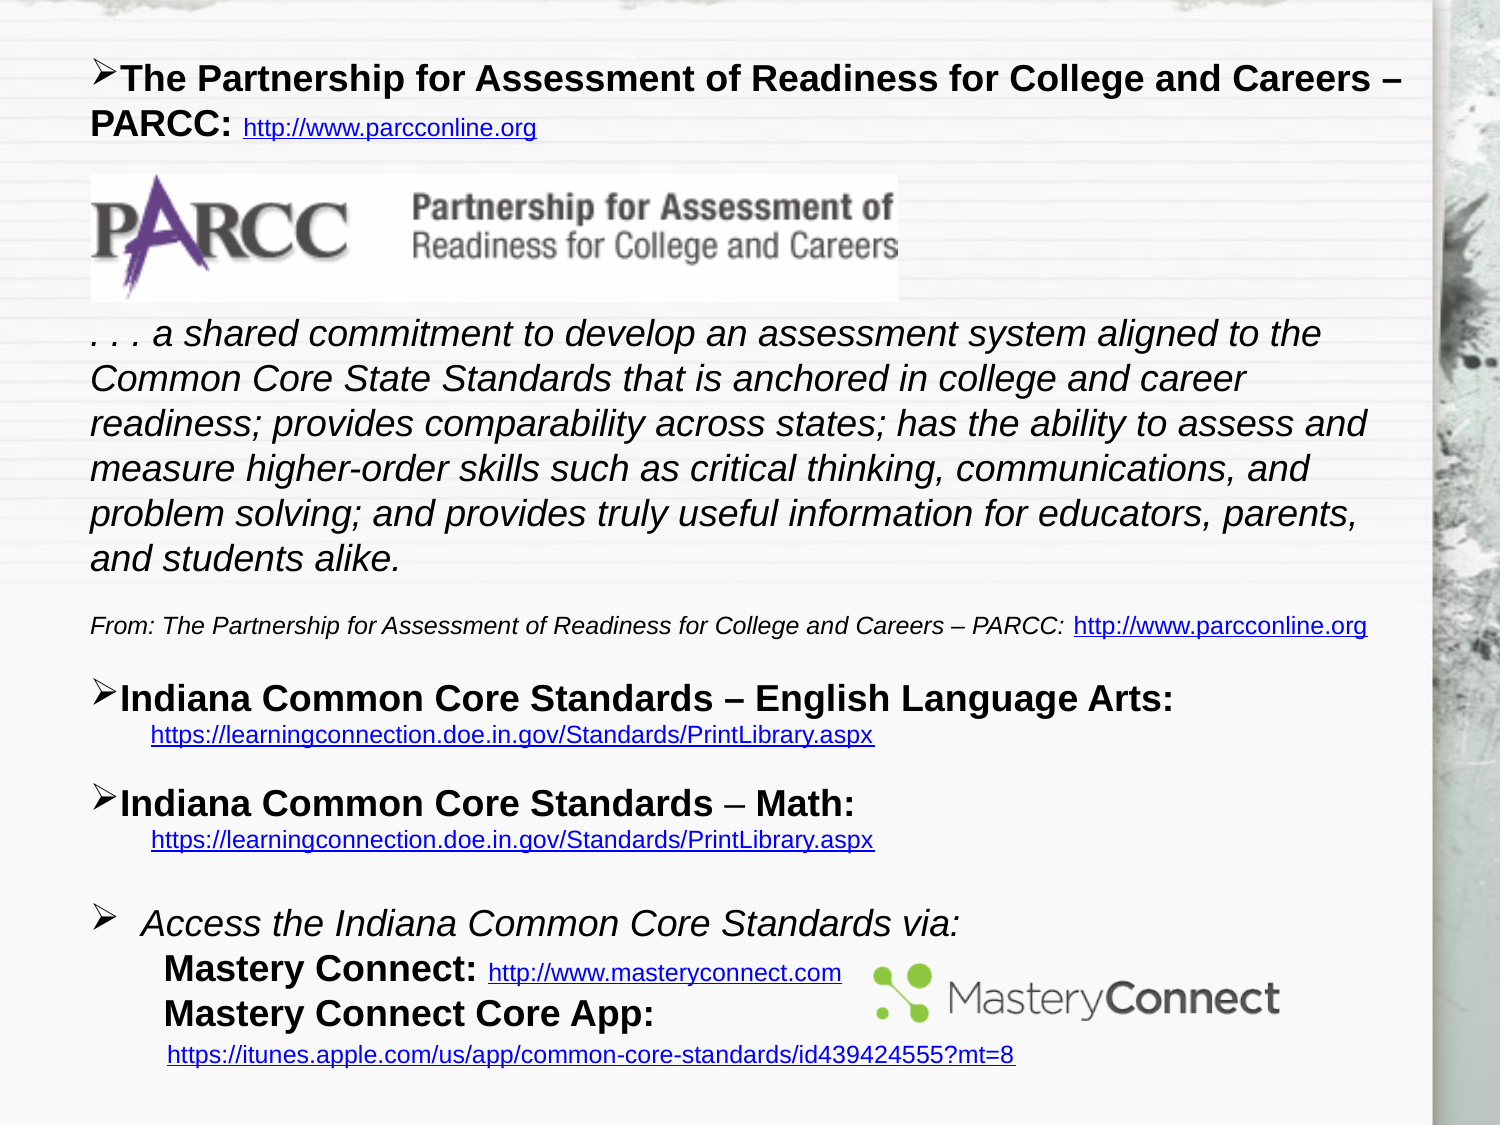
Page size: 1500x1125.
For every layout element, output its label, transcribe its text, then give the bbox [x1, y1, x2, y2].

list The Partnership for Assessment of Readiness for College and Careers – PARCC: http://www.parcconline.org . . . a shared commitment to develop an assessment system aligned to the Common Core State Standards that is anchored in college and career readiness; provides comparability across states; has the ability to assess and measure higher-order skills such as critical thinking, communications, and problem solving; and provides truly useful information for educators, parents, and students alike. From: The Partnership for Assessment of Readiness for College and Careers – PARCC: http://www.parcconline.org Indiana Common Core Standards – English Language Arts: https://learningconnection.doe.in.gov/Standards/PrintLibrary.aspx Indiana Common Core Standards – Math: https://learningconnection.doe.in.gov/Standards/PrintLibrary.aspx Access the Indiana Common Core Standards via: Mastery Connect: http://www.masteryconnect.com Mastery Connect Core App: https://itunes.apple.com/us/app/common-core-standards/id439424555?mt=8 [74, 46, 1426, 1066]
picture [0, 0, 1500, 1125]
